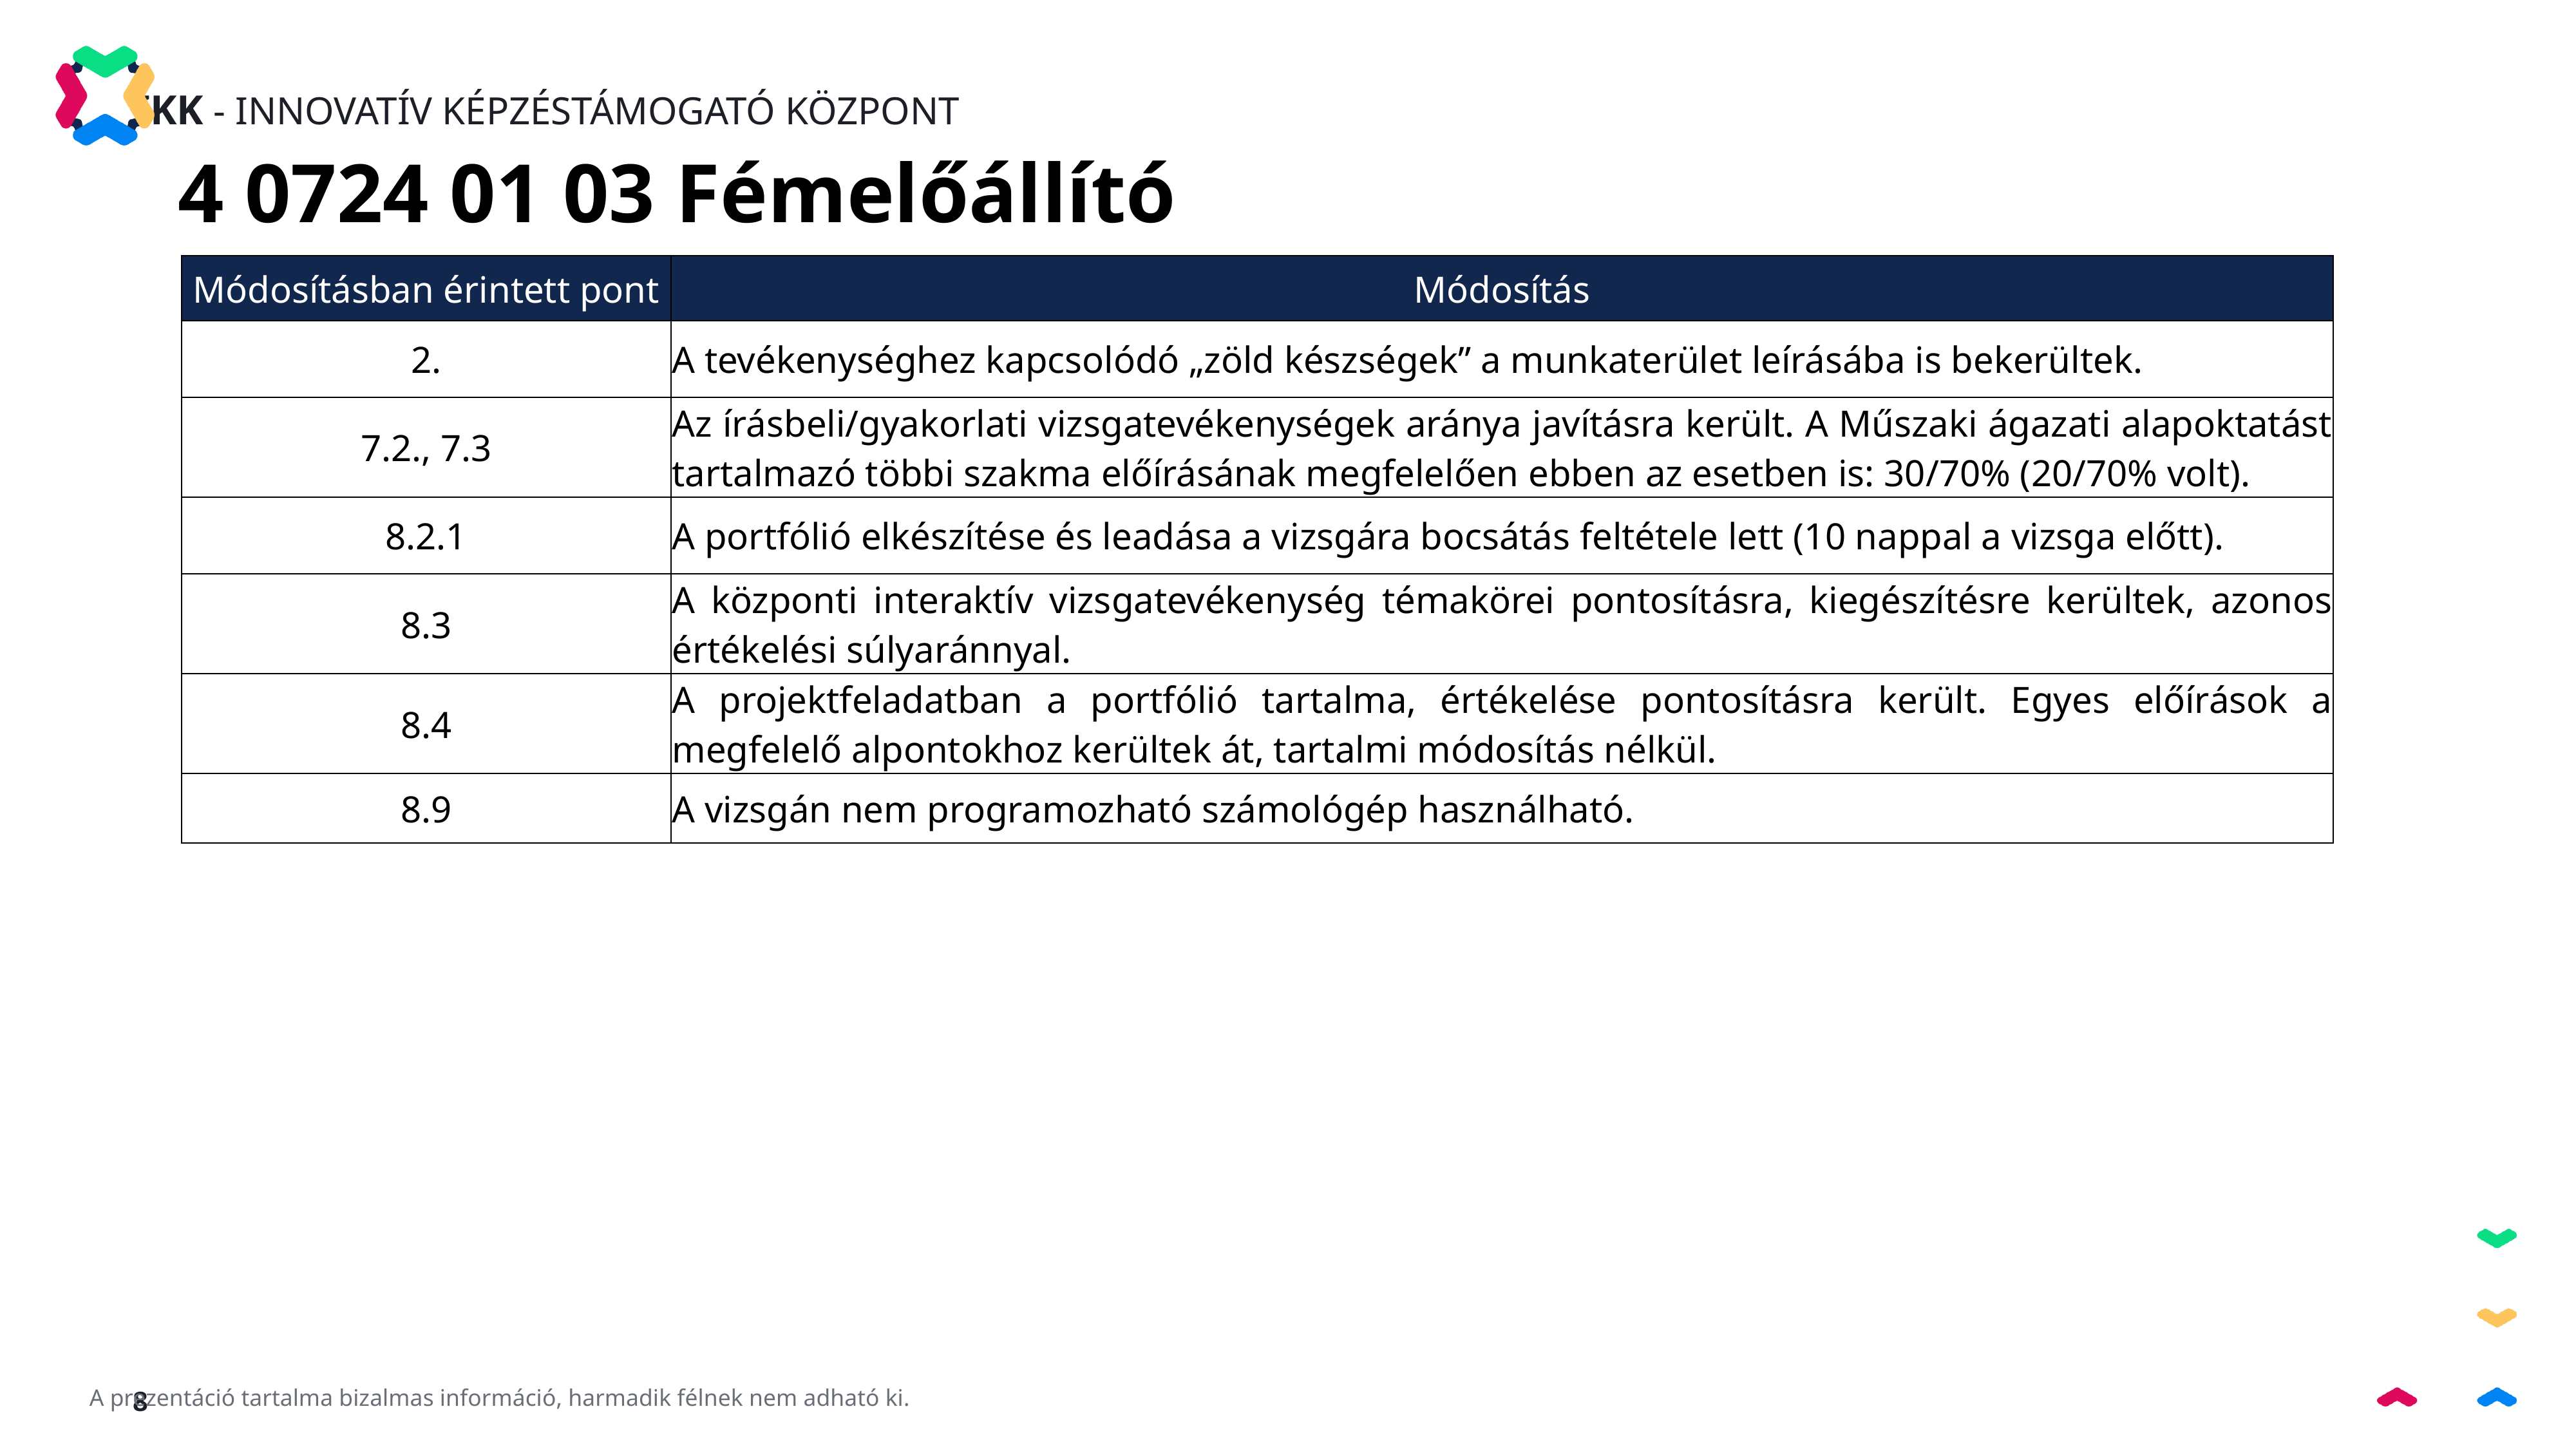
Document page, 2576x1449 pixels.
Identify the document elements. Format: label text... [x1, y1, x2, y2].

table_cell A portfólió elkészítése és leadása a vizsgára bocsátás feltétele lett (10 nappal a vizsga előtt). [672, 498, 2333, 573]
table_cell 7.2., 7.3 [182, 398, 670, 497]
table_cell A vizsgán nem programozható számológép használható. [672, 774, 2333, 842]
table_header Módosításban érintett pont [182, 256, 670, 320]
table_cell 2. [182, 321, 670, 397]
table_cell A projektfeladatban a portfólió tartalma, értékelése pontosításra került. Egyes előírások a megfelelő alpontokhoz kerültek át, tartalmi módosítás nélkül. [672, 674, 2333, 773]
table_cell A központi interaktív vizsgatevékenység témakörei pontosításra, kiegészítésre kerültek, azonos értékelési súlyaránnyal. [672, 574, 2333, 673]
picture [2377, 1229, 2517, 1406]
list 4 0724 01 03 Fémelőállító [178, 142, 2338, 226]
table_cell 8.3 [182, 574, 670, 673]
table_cell 8.2.1 [182, 498, 670, 573]
table_cell Az írásbeli/gyakorlati vizsgatevékenységek aránya javításra került. A Műszaki ágazati alapoktatást tartalmazó többi szakma előírásának megfelelően ebben az esetben is: 30/70% (20/70% volt). [672, 398, 2333, 497]
table_cell A tevékenységhez kapcsolódó „zöld készségek” a munkaterület leírásába is bekerültek. [672, 321, 2333, 397]
table_cell 8.4 [182, 674, 670, 773]
table_header Módosítás [672, 256, 2333, 320]
table_cell 8.9 [182, 774, 670, 842]
picture [55, 46, 155, 146]
